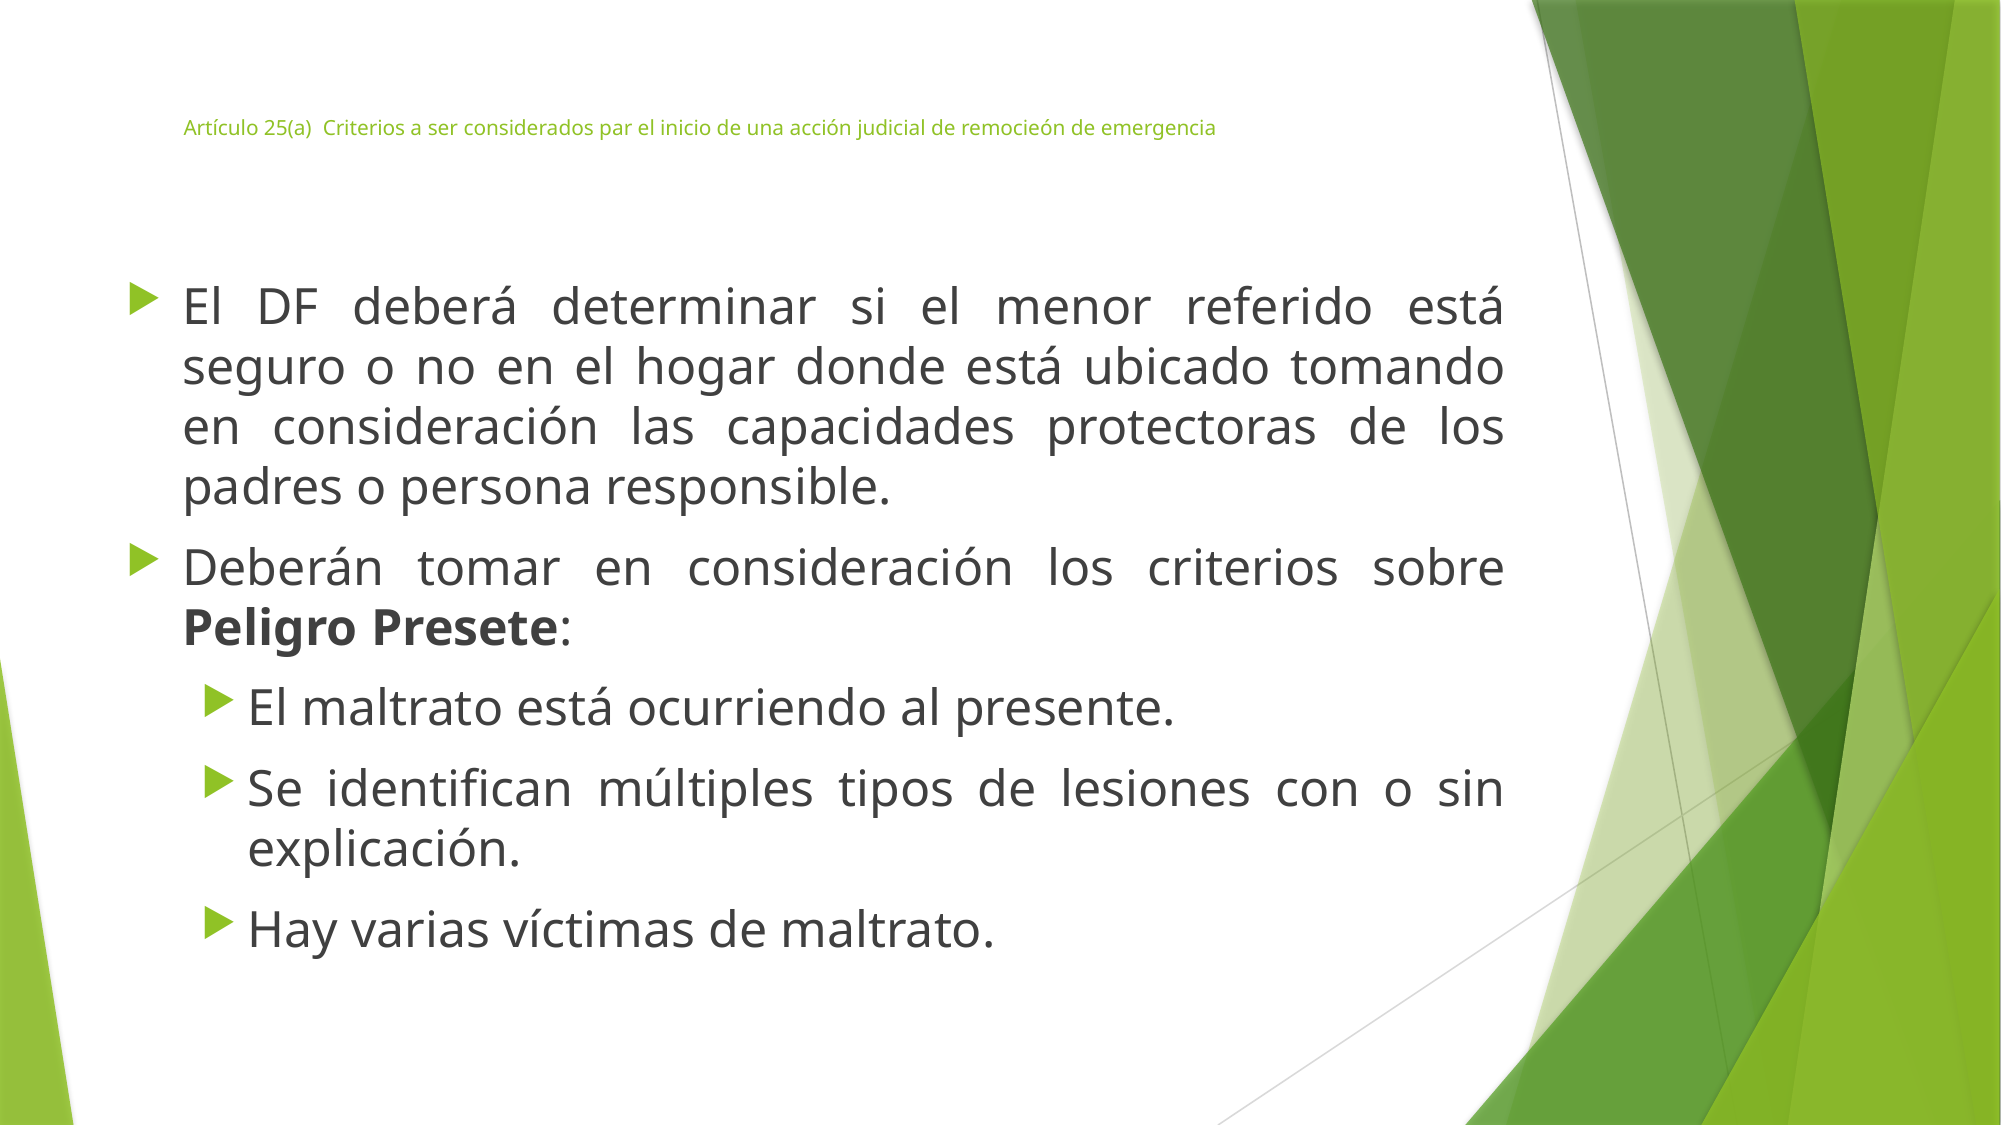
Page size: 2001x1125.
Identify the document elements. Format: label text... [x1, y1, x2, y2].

list El DF deberá determinar si el menor referido está seguro o no en el hogar donde está ubicado tomando en consideración las capacidades protectoras de los padres o persona responsible. Deberán tomar en consideración los criterios sobre Peligro Presete: El maltrato está ocurriendo al presente. Se identifican múltiples tipos de lesiones con o sin explicación. Hay varias víctimas de maltrato. [111, 266, 1522, 992]
title Artículo 25(a) Criterios a ser considerados par el inicio de una acción judicial de remocieón de emergenciaR ARTÍCULO 25-A. CRITERIOS A SER CONSIDERADOS PARA EL INICIO DE UNA ACCIÓN JUDICIAL DE CUSTODIA DE EMERGENCIA O CUSTODIA TÍCULO 25-A. CRITERIOS A SER CONSIDERADOS PARA EL INICIO DE UNA ACCIÓN JUDICIAL DE CUSTODIA DE EMERGENCIA O CUSTODIA [111, 99, 1522, 266]
